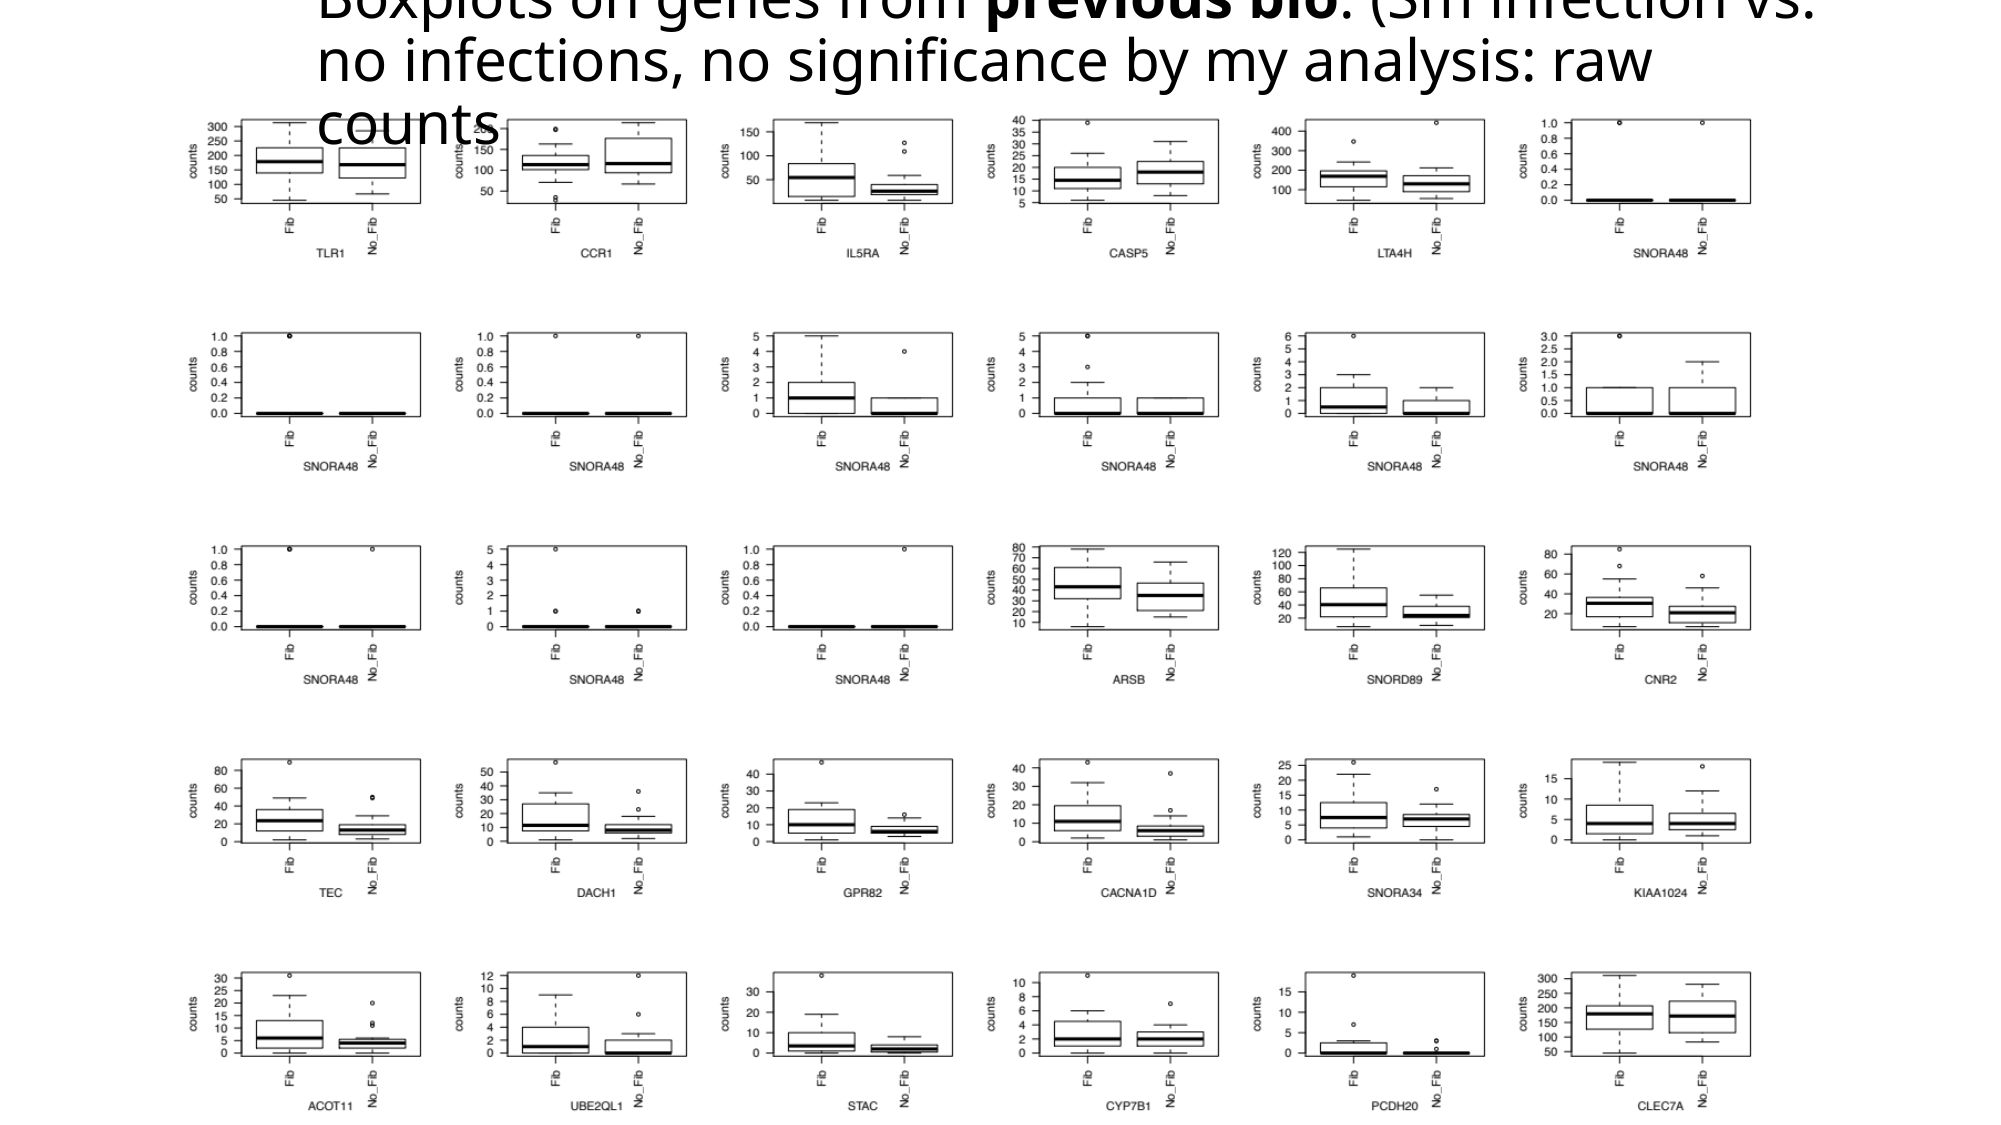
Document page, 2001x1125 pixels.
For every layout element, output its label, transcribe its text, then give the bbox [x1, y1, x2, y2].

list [184, 62, 1778, 1125]
title Boxplots on genes from previous bio. (Sm infection vs. no infections, no significance by my analysis: raw counts [301, 41, 1854, 84]
